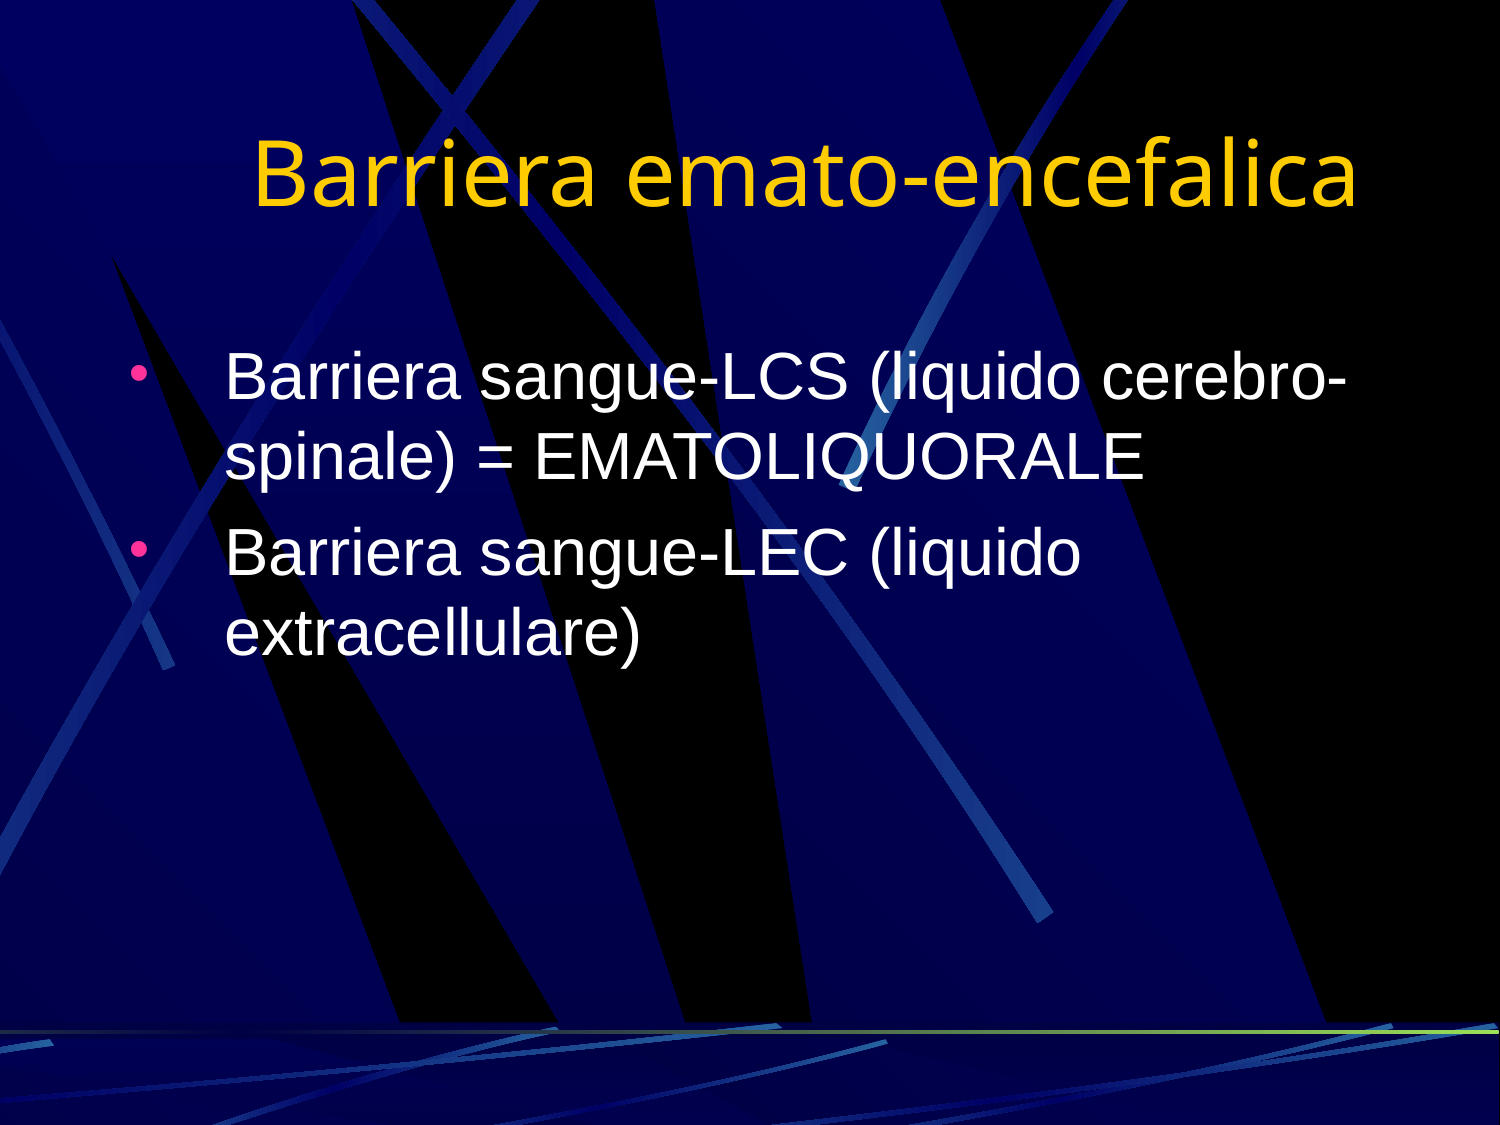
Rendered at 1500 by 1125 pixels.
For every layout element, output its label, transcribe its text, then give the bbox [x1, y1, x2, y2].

title Barriera emato-encefalica [112, 49, 1500, 290]
list Barriera sangue-LCS (liquido cerebro-spinale) = EMATOLIQUORALE Barriera sangue-LEC (liquido extracellulare) [112, 324, 1388, 1000]
